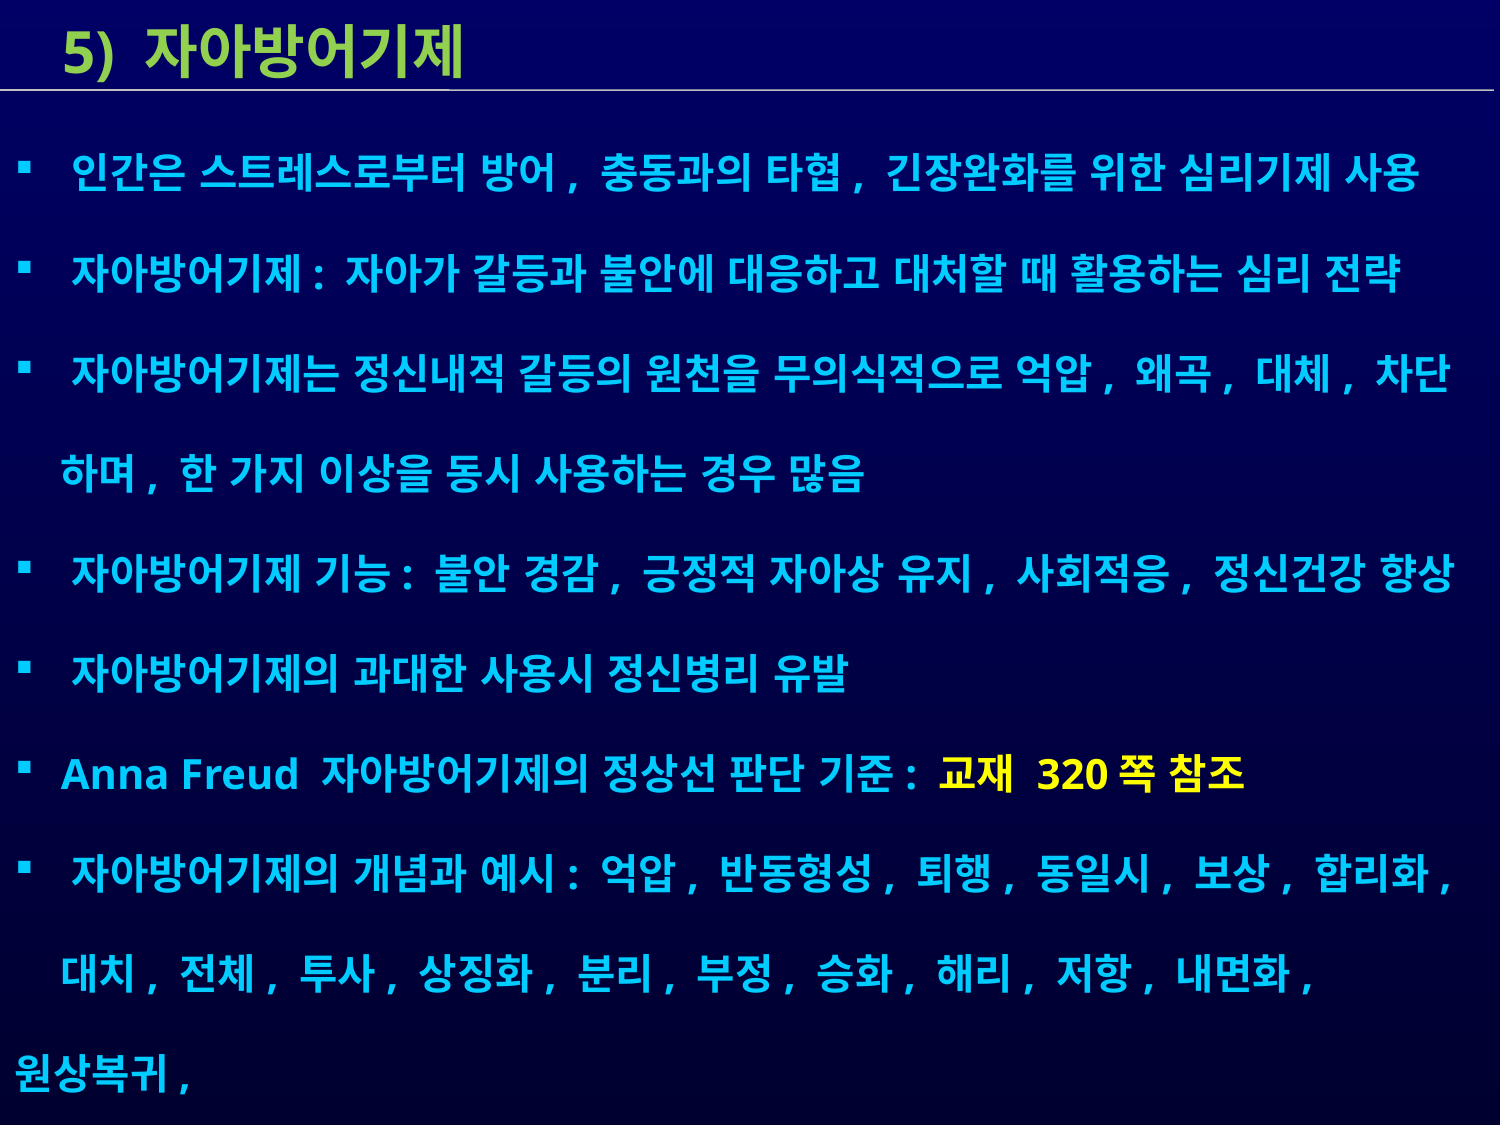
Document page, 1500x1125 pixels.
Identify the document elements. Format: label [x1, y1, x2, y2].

text_box [0, 7, 1500, 1098]
